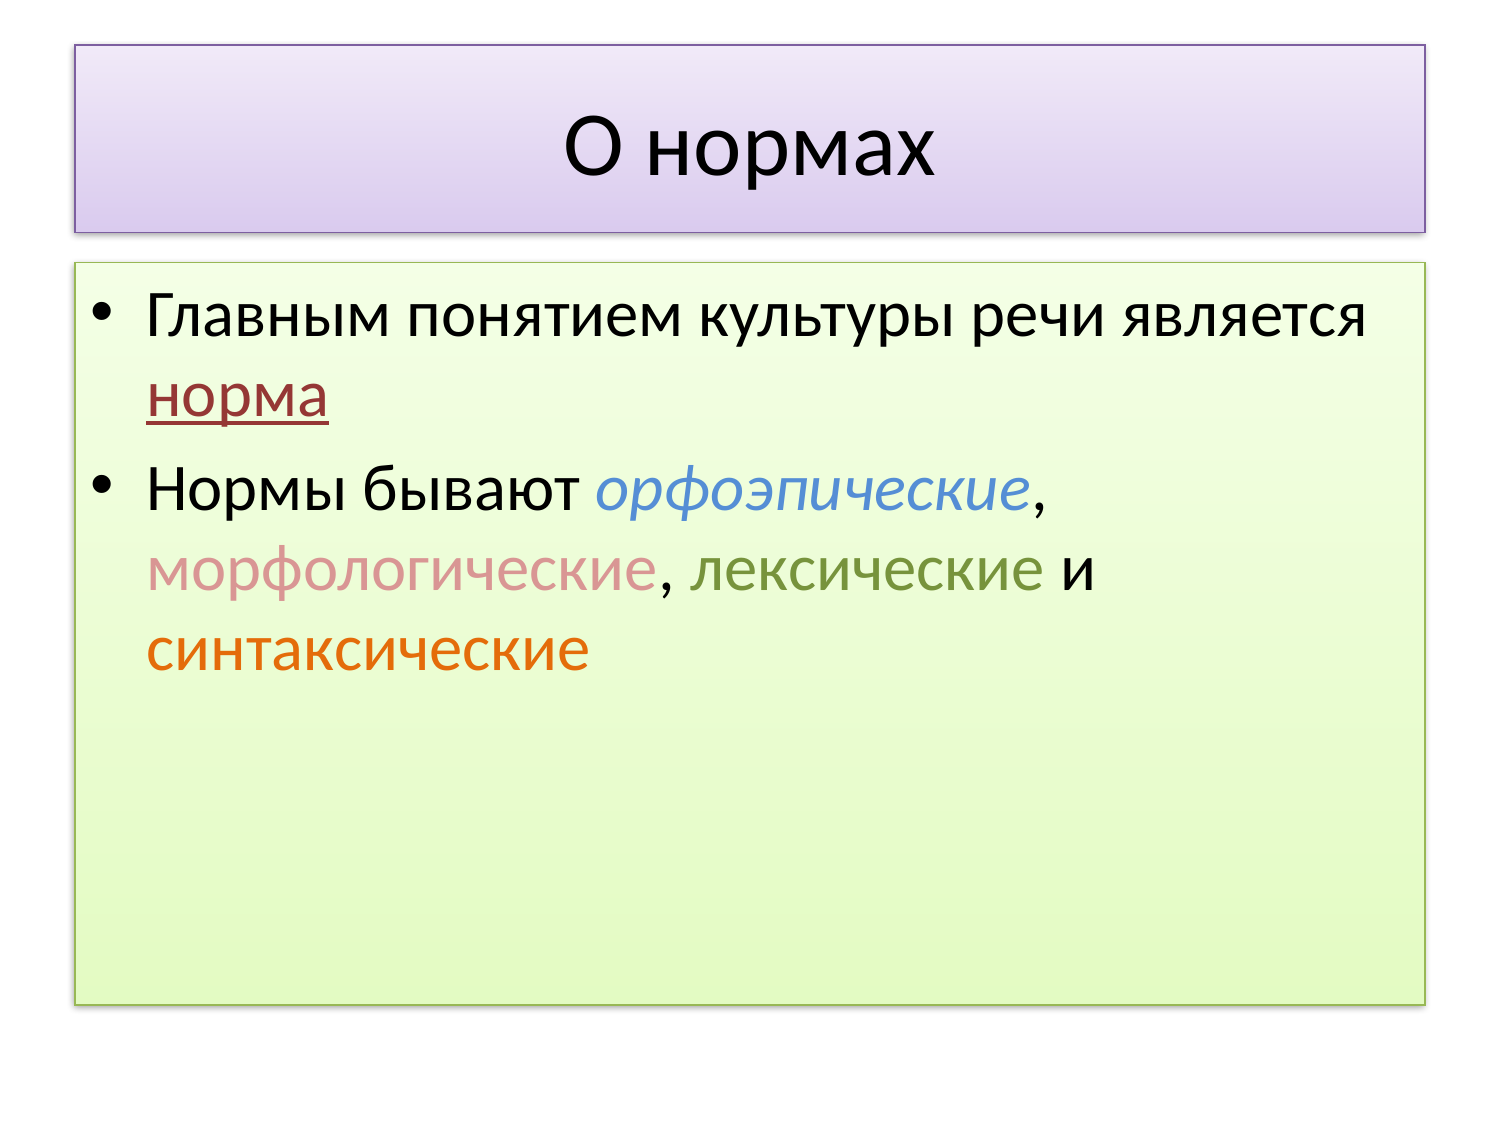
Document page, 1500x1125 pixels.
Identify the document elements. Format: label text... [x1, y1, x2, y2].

title О нормах [74, 44, 1426, 233]
list Главным понятием культуры речи является норма Нормы бывают орфоэпические, морфологические, лексические и синтаксические [74, 262, 1426, 1006]
